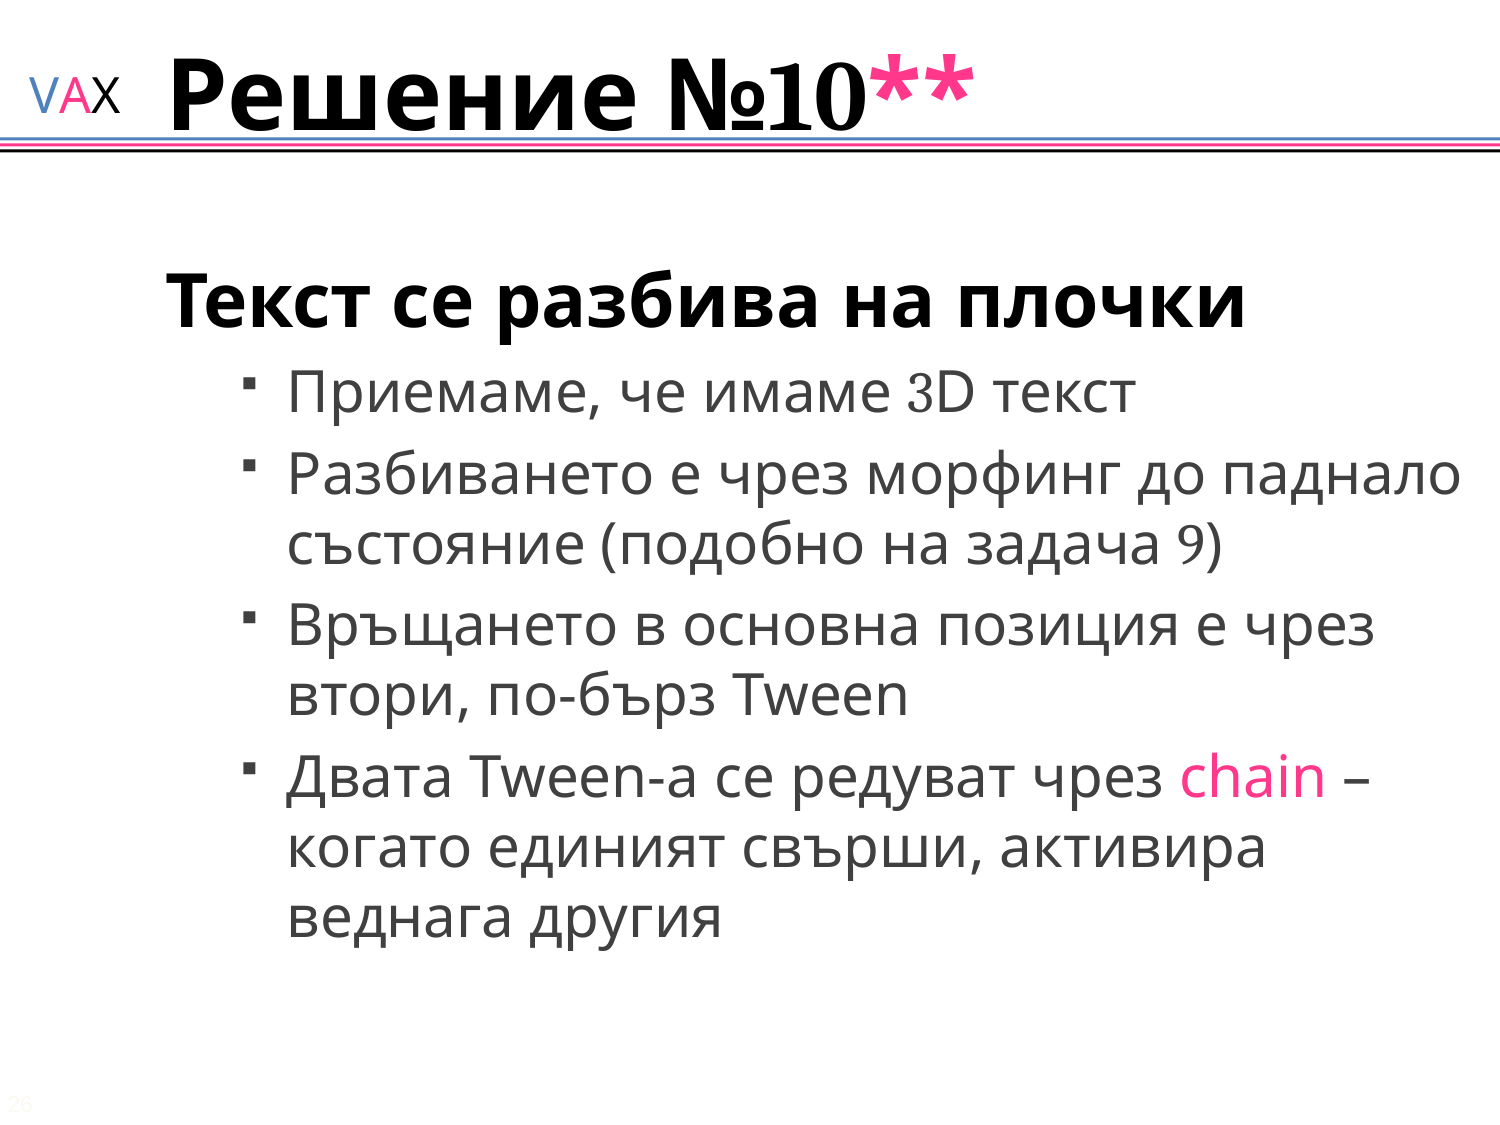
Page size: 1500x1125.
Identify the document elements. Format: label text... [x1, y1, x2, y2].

title Решение №10** [0, 37, 1500, 144]
list Текст се разбива на плочки Приемаме, че имаме 3D текст Разбиването е чрез морфинг до паднало състояние (подобно на задача 9) Връщането в основна позиция е чрез втори, по-бърз Tween Двата Tween-а се редуват чрез chain – когато единият свърши, активира веднага другия [150, 200, 1488, 1113]
